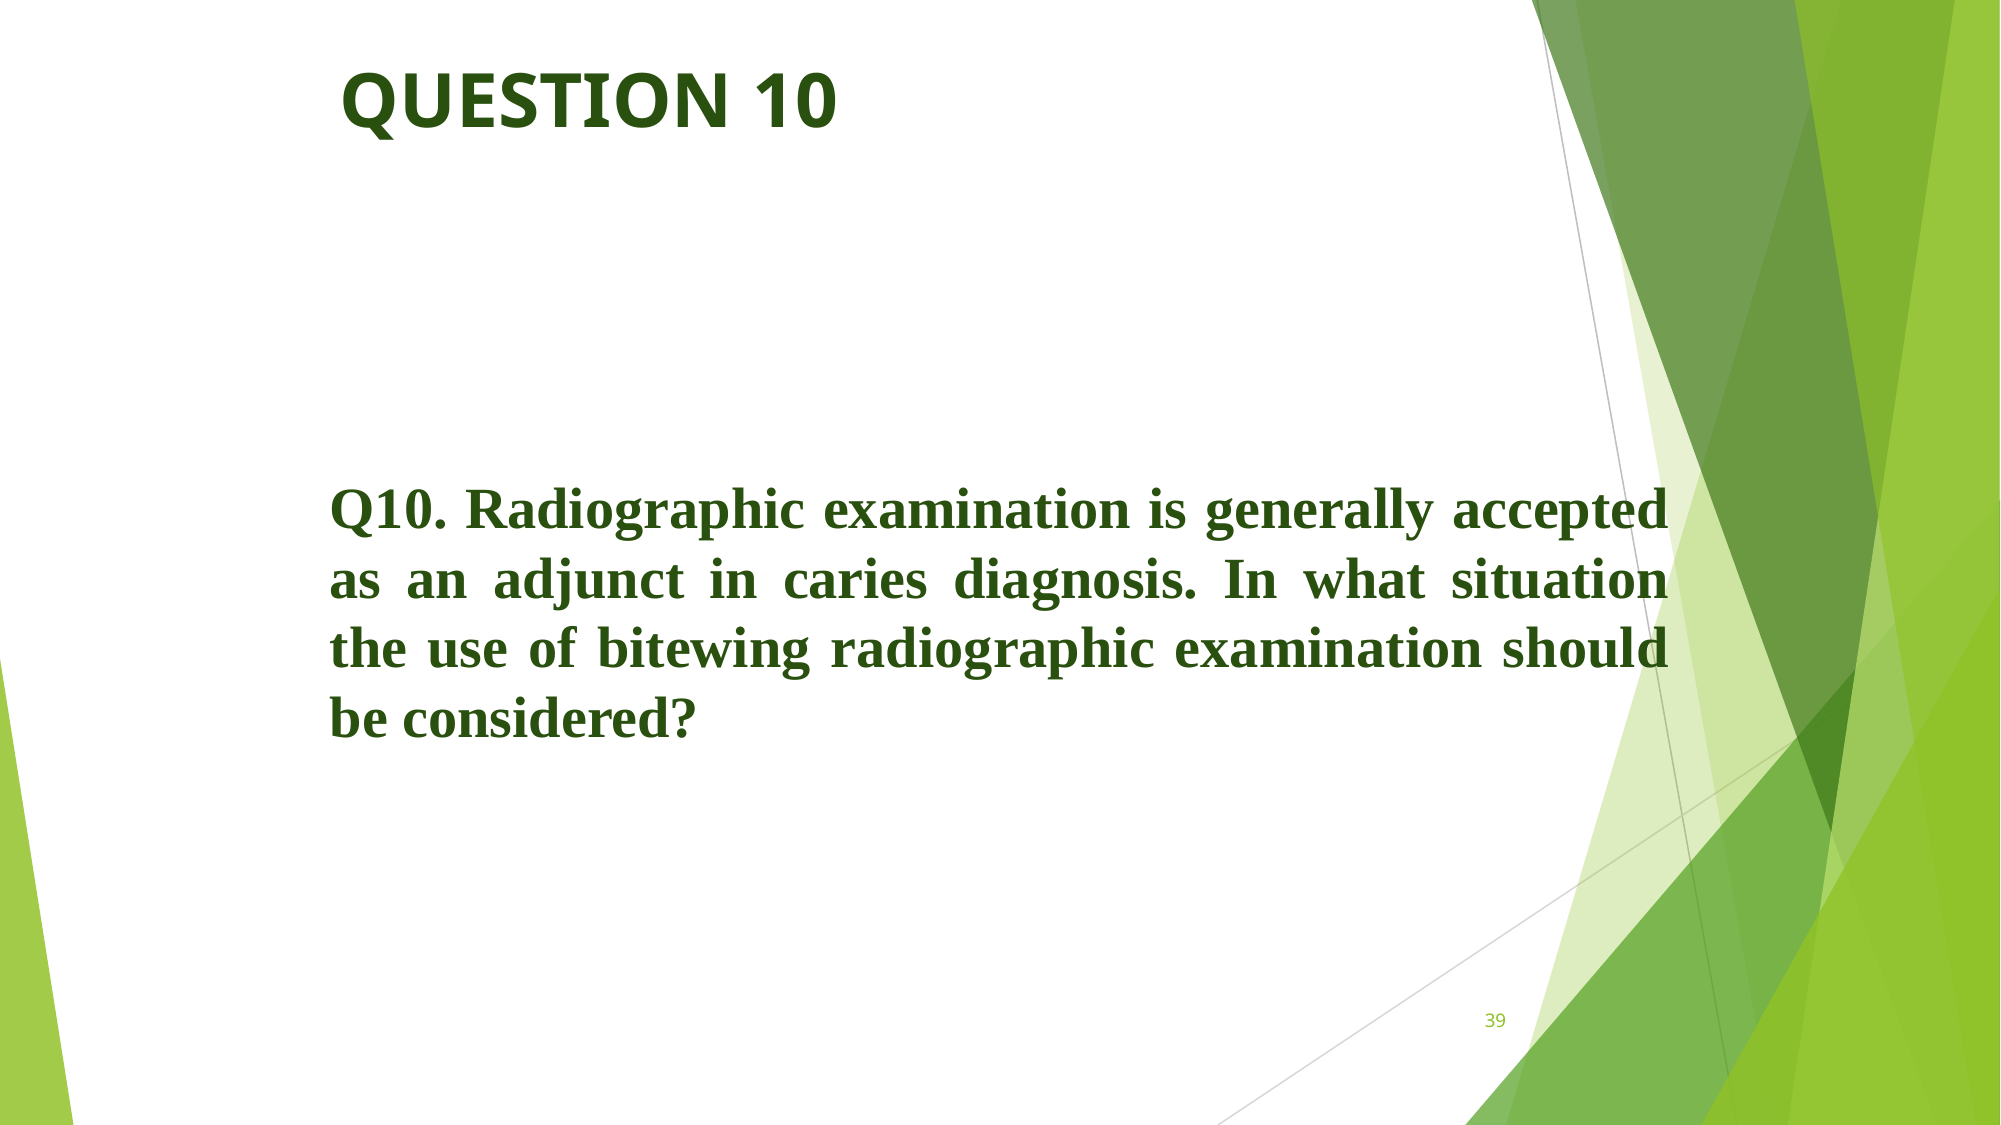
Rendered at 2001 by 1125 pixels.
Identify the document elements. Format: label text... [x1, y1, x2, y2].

list Q10. Radiographic examination is generally accepted as an adjunct in caries diagnosis. In what situation the use of bitewing radiographic examination should be considered? [314, 219, 1686, 953]
title QUESTION 10 [324, 45, 1675, 185]
slide_number 39 [1409, 991, 1522, 1051]
